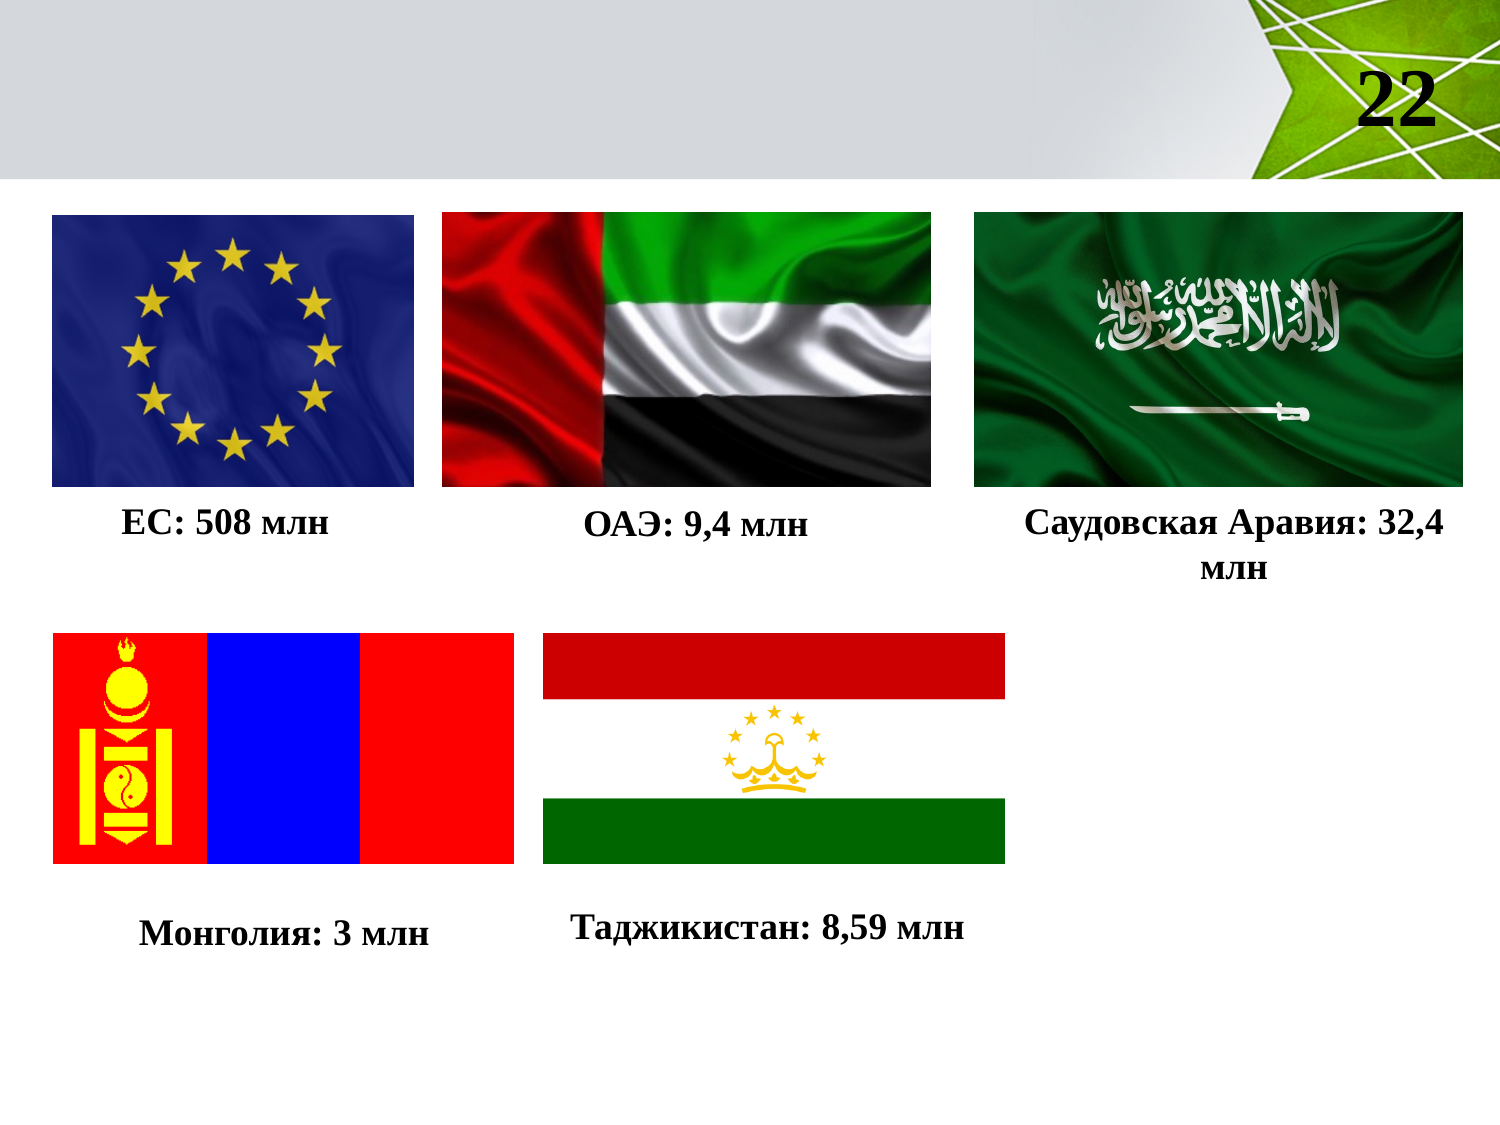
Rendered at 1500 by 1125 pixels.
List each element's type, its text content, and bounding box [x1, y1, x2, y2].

picture [0, 0, 1500, 1125]
text_box Таджикистан: 8,59 млн [537, 894, 998, 955]
text_box Саудовская Аравия: 32,4 млн [999, 489, 1469, 595]
text_box 22 [1340, 36, 1463, 151]
text_box ОАЭ: 9,4 млн [460, 494, 931, 552]
text_box Монголия: 3 млн [78, 900, 491, 960]
text_box ЕС: 508 млн [0, 489, 460, 550]
